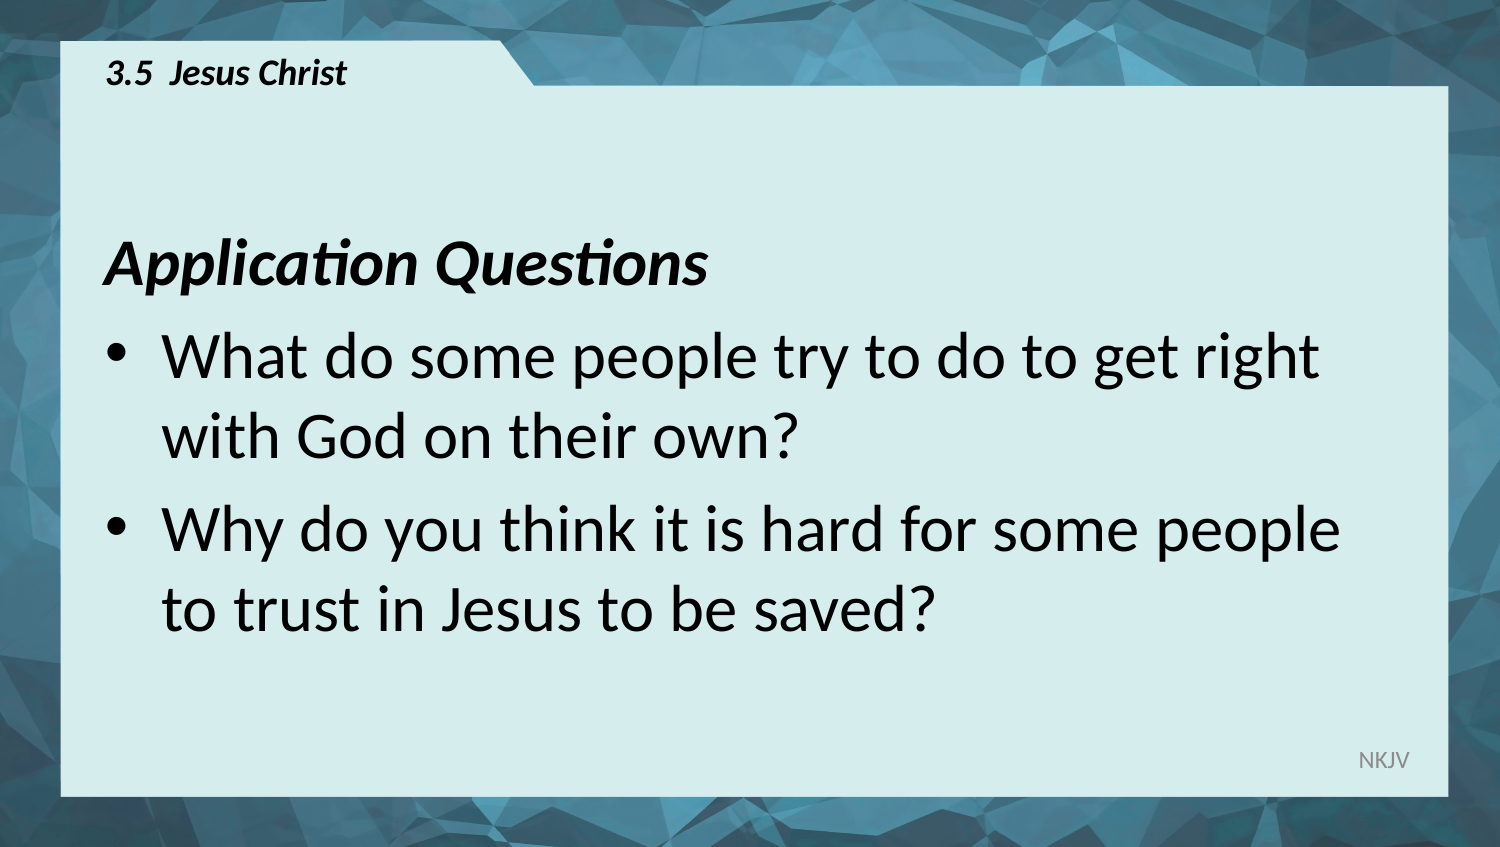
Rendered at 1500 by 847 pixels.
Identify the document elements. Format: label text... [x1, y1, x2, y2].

footer NKJV [950, 736, 1425, 782]
title 3.5 Jesus Christ [89, 33, 1420, 108]
list Application Questions What do some people try to do to get right with God on their own? Why do you think it is hard for some people to trust in Jesus to be saved? [89, 141, 1403, 722]
picture [0, 0, 1500, 847]
